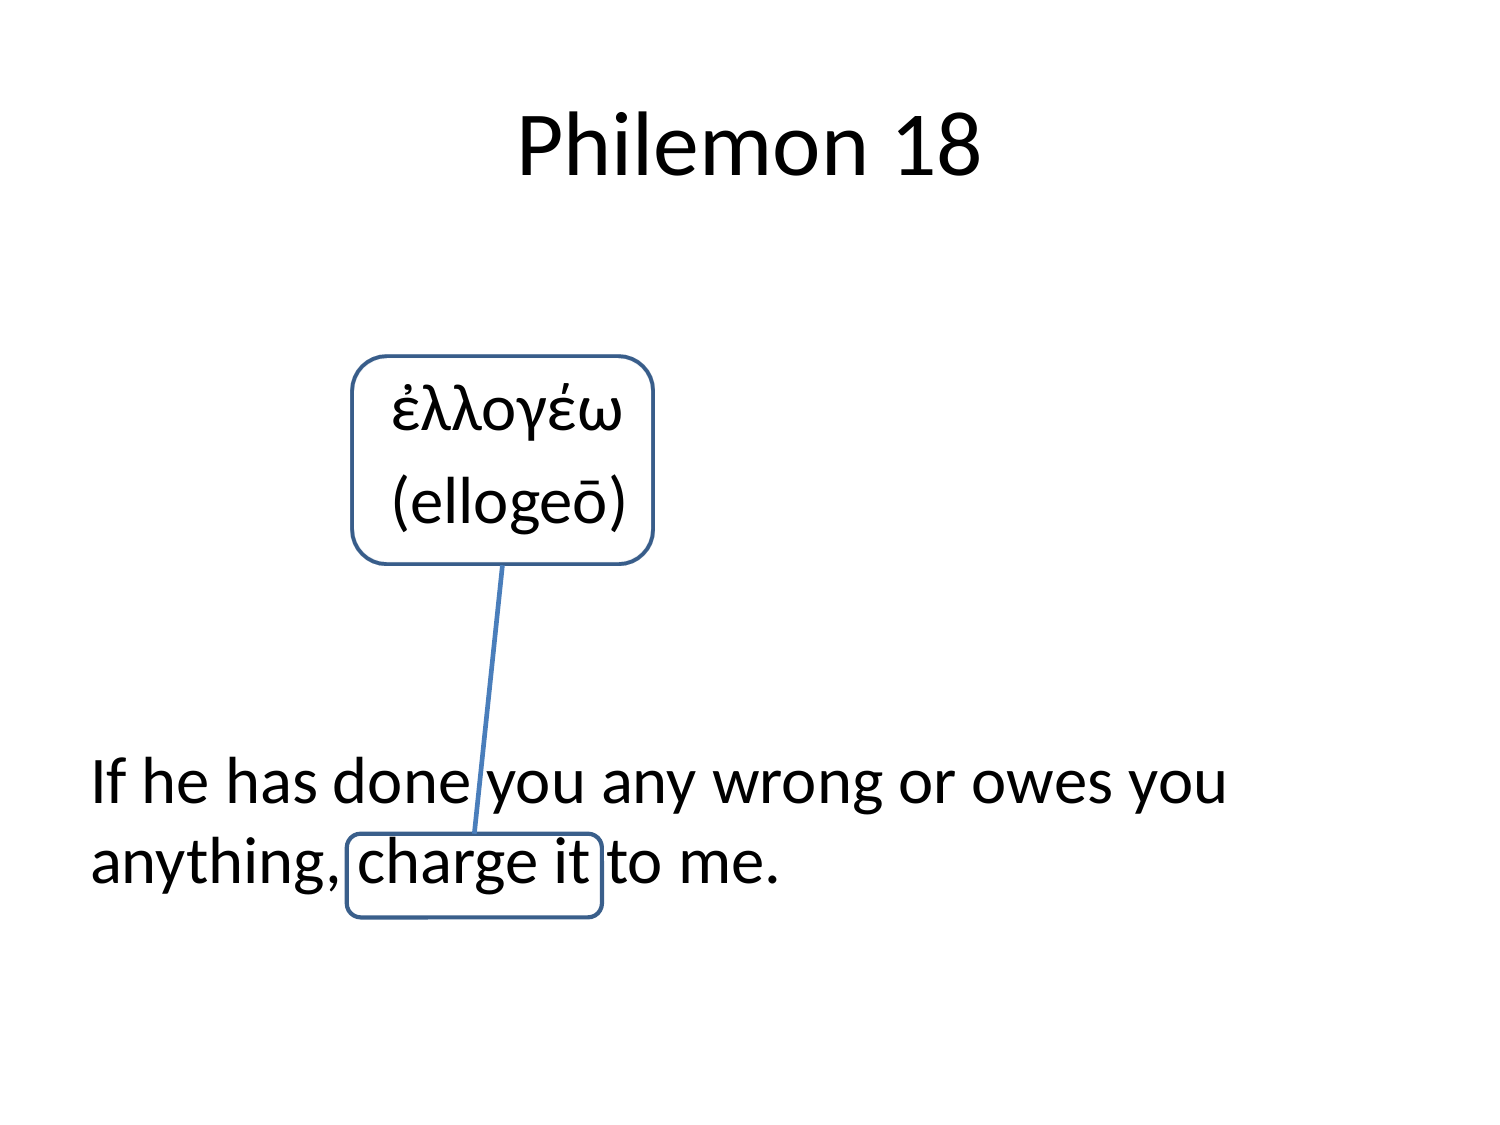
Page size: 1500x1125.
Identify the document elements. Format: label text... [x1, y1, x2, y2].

list ἐλλογέω (ellogeō) If he has done you any wrong or owes you anything, charge it to me. [75, 262, 1425, 1005]
picture [349, 354, 656, 566]
title Philemon 18 [75, 45, 1425, 233]
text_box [474, 564, 503, 834]
text_box [344, 831, 605, 920]
